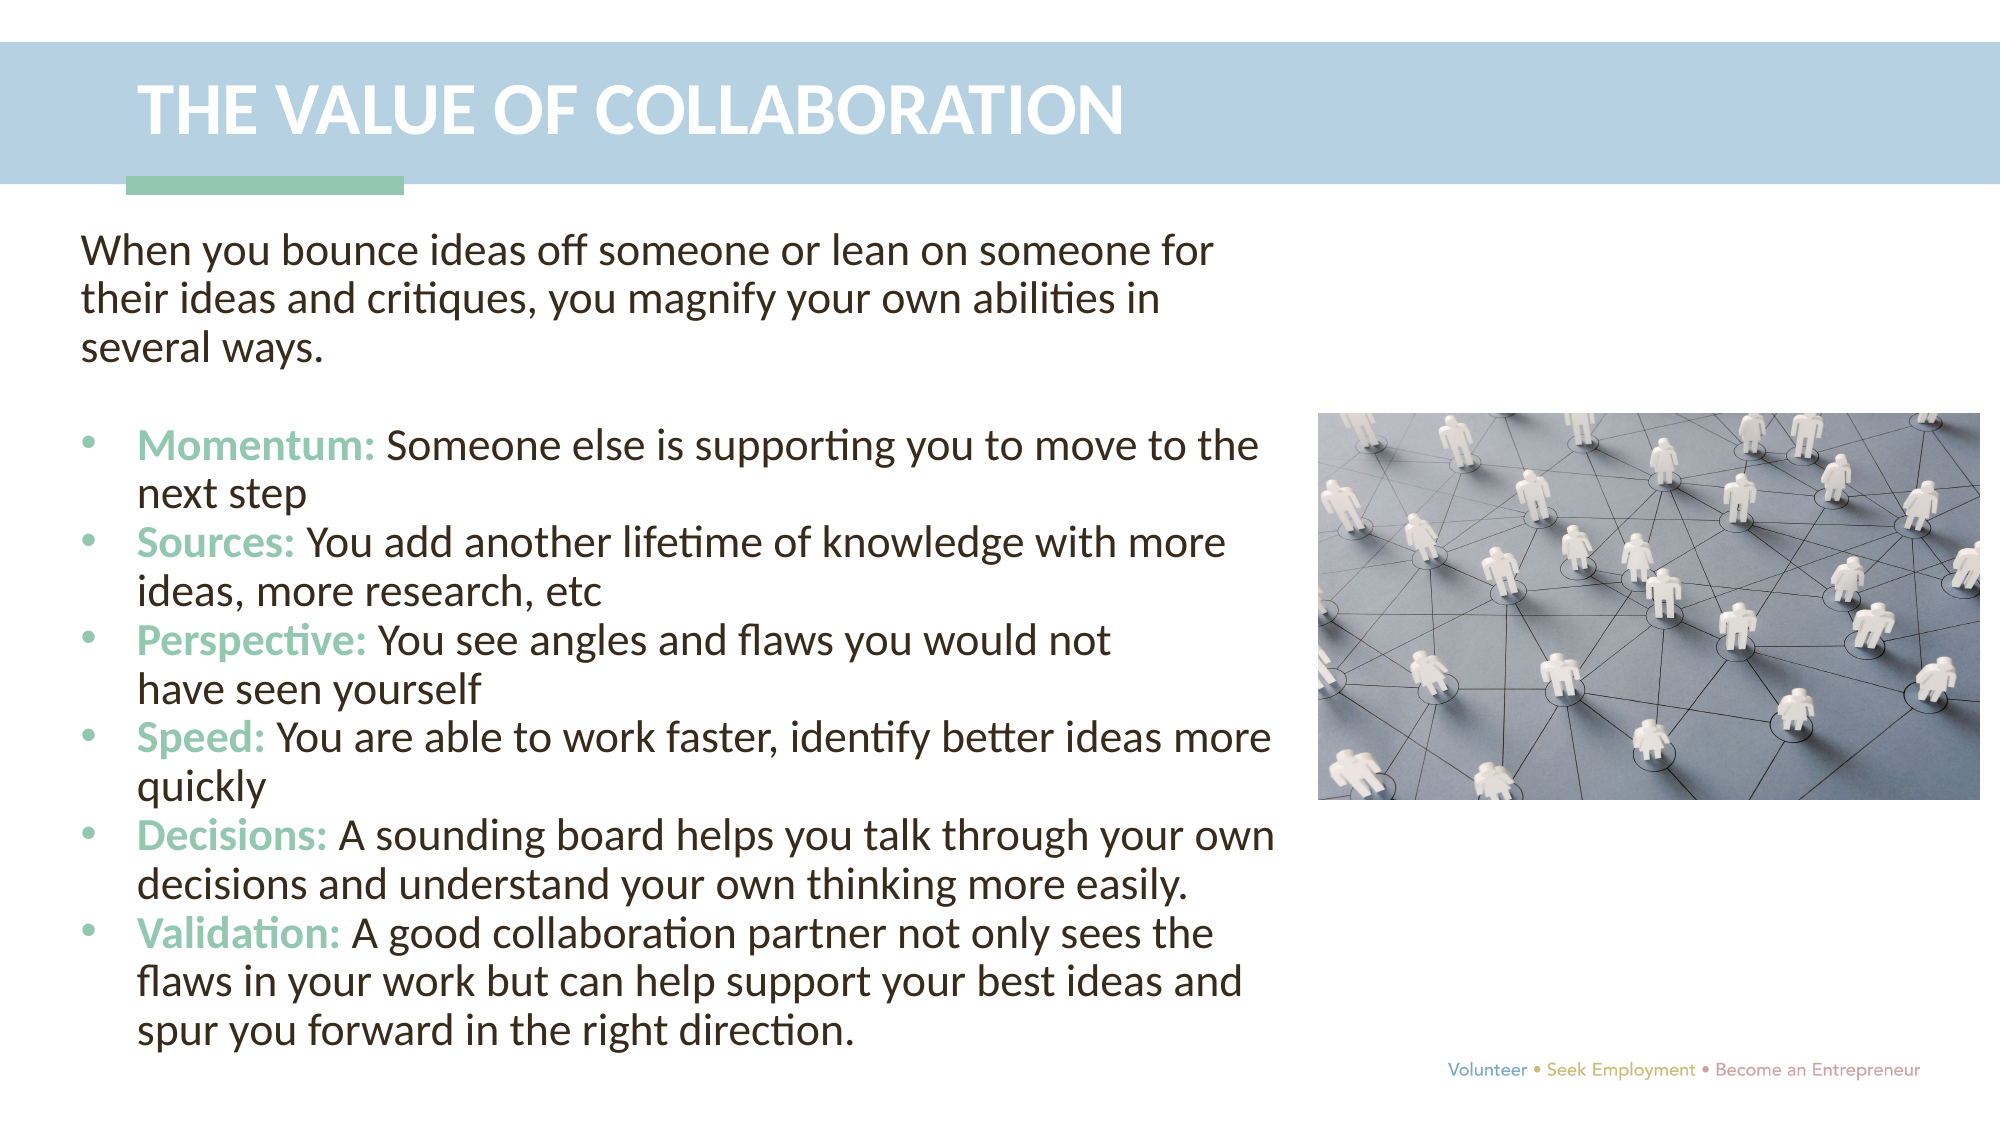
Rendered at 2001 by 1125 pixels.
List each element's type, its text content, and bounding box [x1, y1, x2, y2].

picture [1318, 413, 1980, 800]
picture [1418, 1046, 1971, 1103]
list When you bounce ideas off someone or lean on someone for their ideas and critiques, you magnify your own abilities in several ways.​ Momentum: Someone else is supporting you to move to the next step​ Sources: You add another lifetime of knowledge with more ideas, more research, etc Perspective: You see angles and flaws you would not have seen yourself Speed: You are able to work faster, identify better ideas more quickly​ Decisions: A sounding board helps you talk through your own decisions and understand your own thinking more easily. ​ Validation: A good collaboration partner not only sees the flaws in your work but can help support your best ideas and spur you forward in the right direction.​ [65, 218, 1301, 840]
list THE VALUE OF COLLABORATION [123, 51, 1913, 170]
